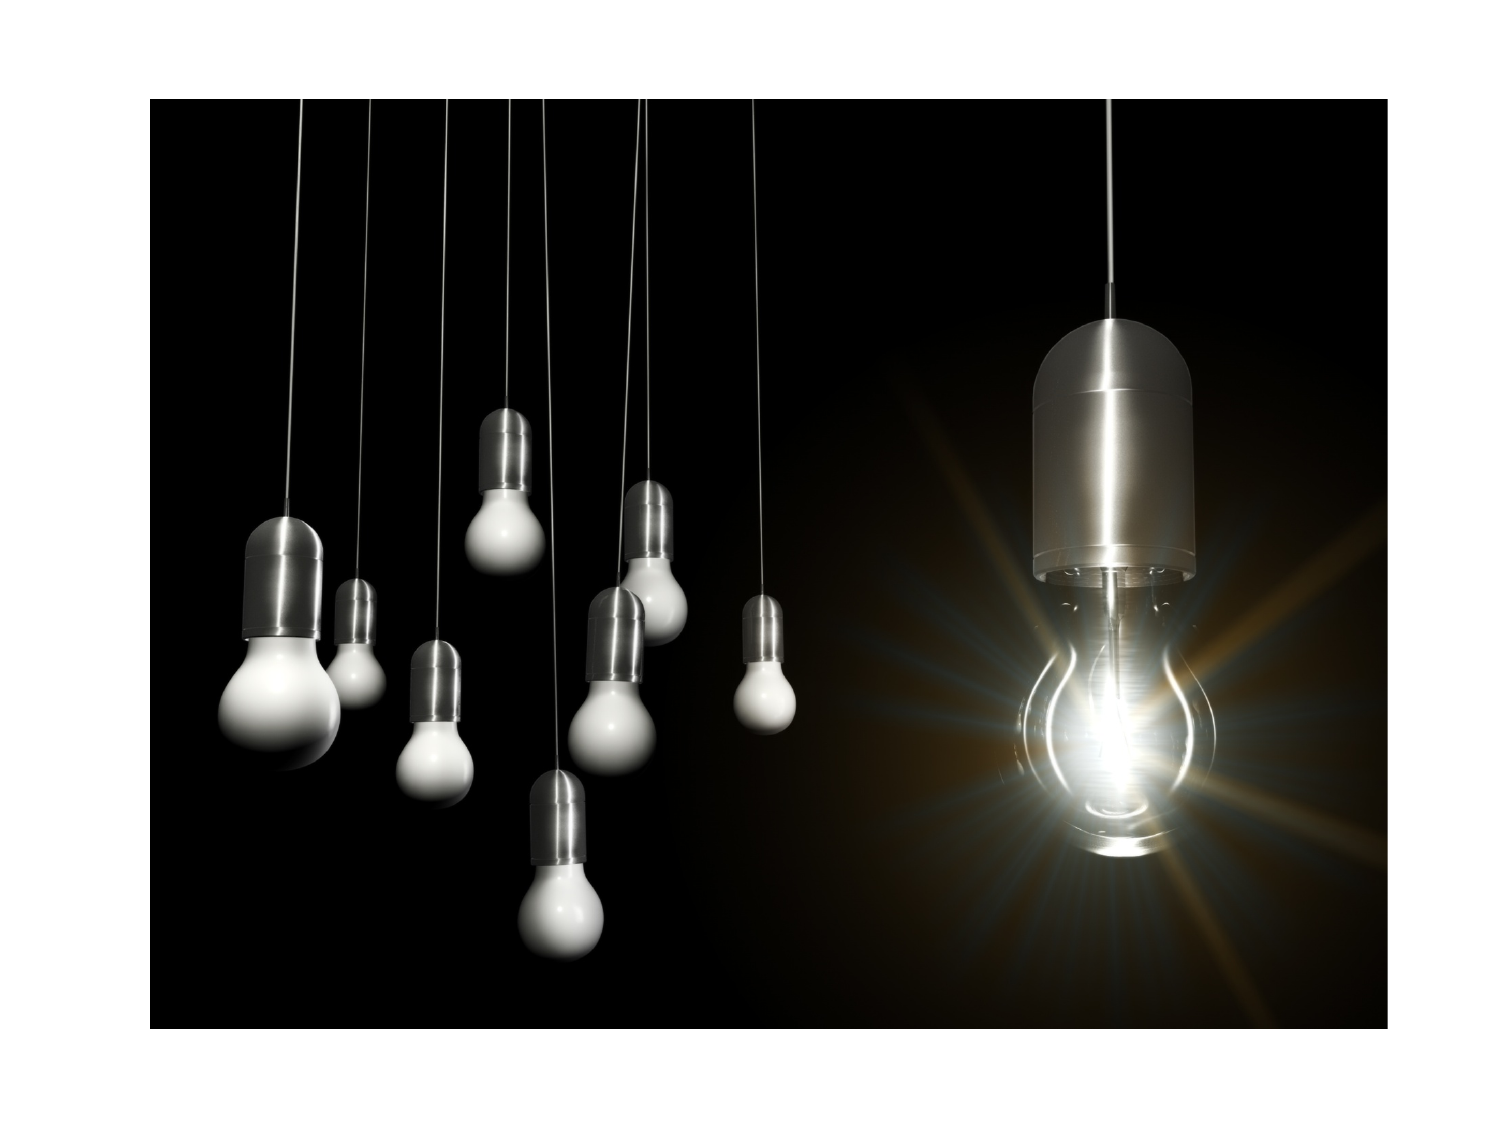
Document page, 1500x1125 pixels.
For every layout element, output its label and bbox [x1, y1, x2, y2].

picture [149, 99, 1388, 1029]
